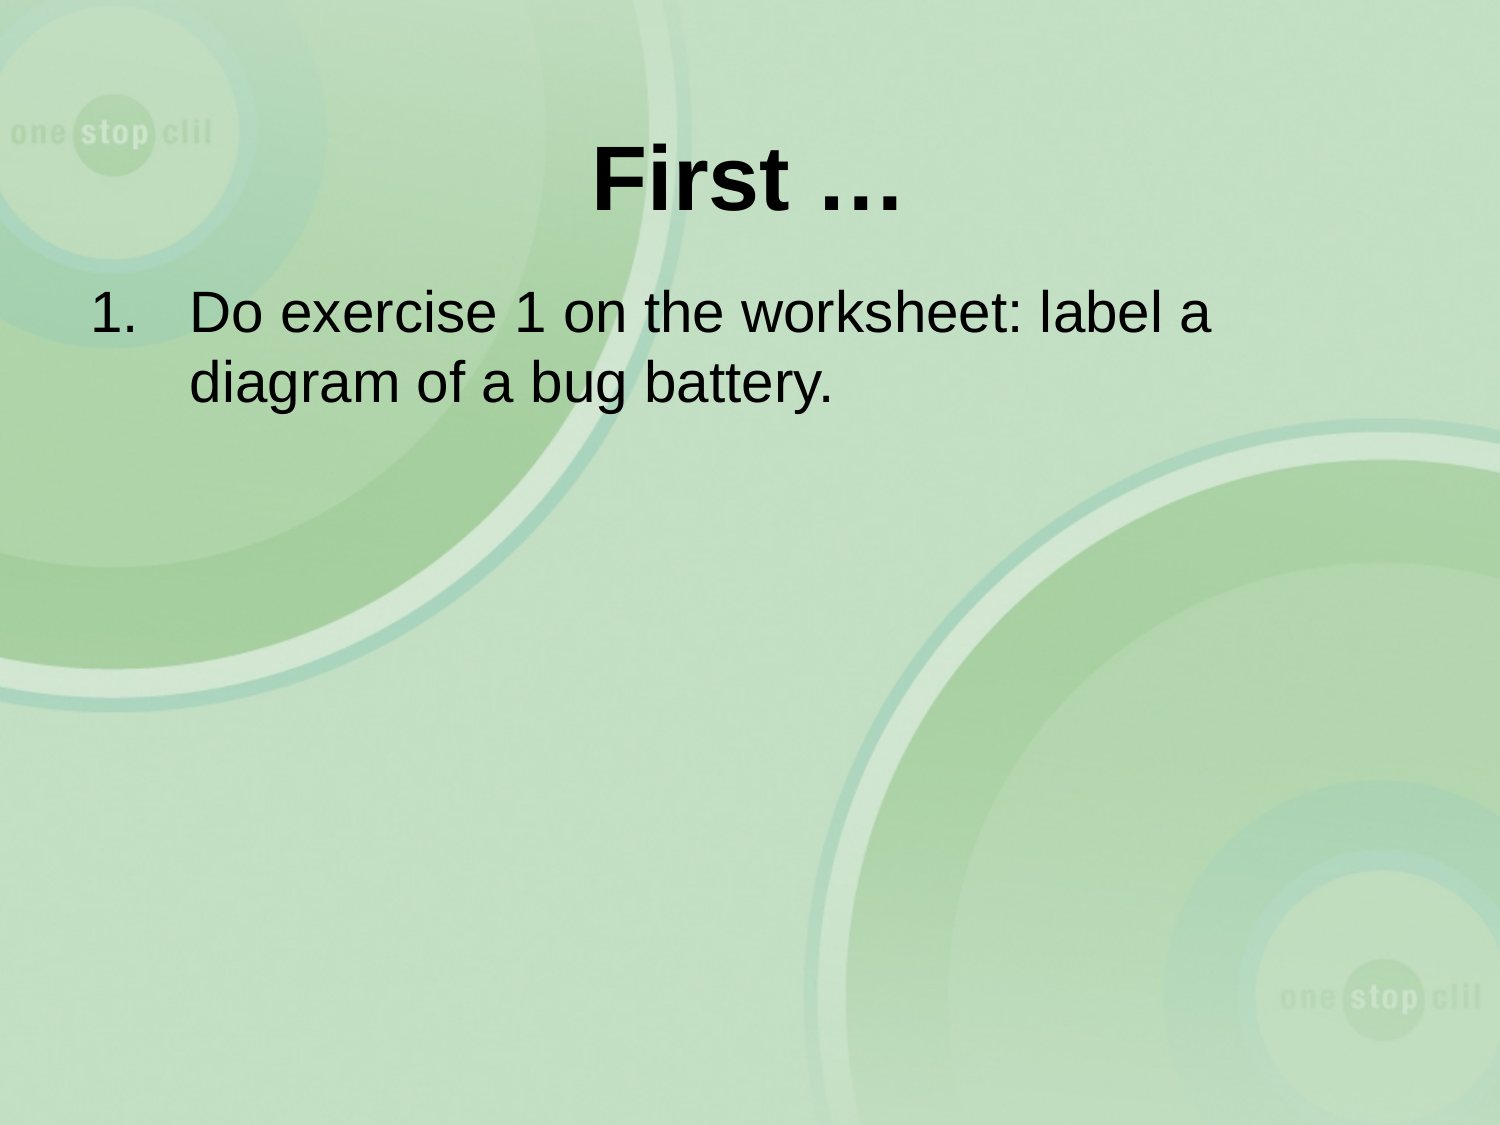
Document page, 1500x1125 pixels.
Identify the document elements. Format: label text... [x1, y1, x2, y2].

title First … [75, 79, 1425, 267]
picture [0, 0, 1500, 1125]
list Do exercise 1 on the worksheet: label a diagram of a bug battery. [75, 267, 1425, 1010]
